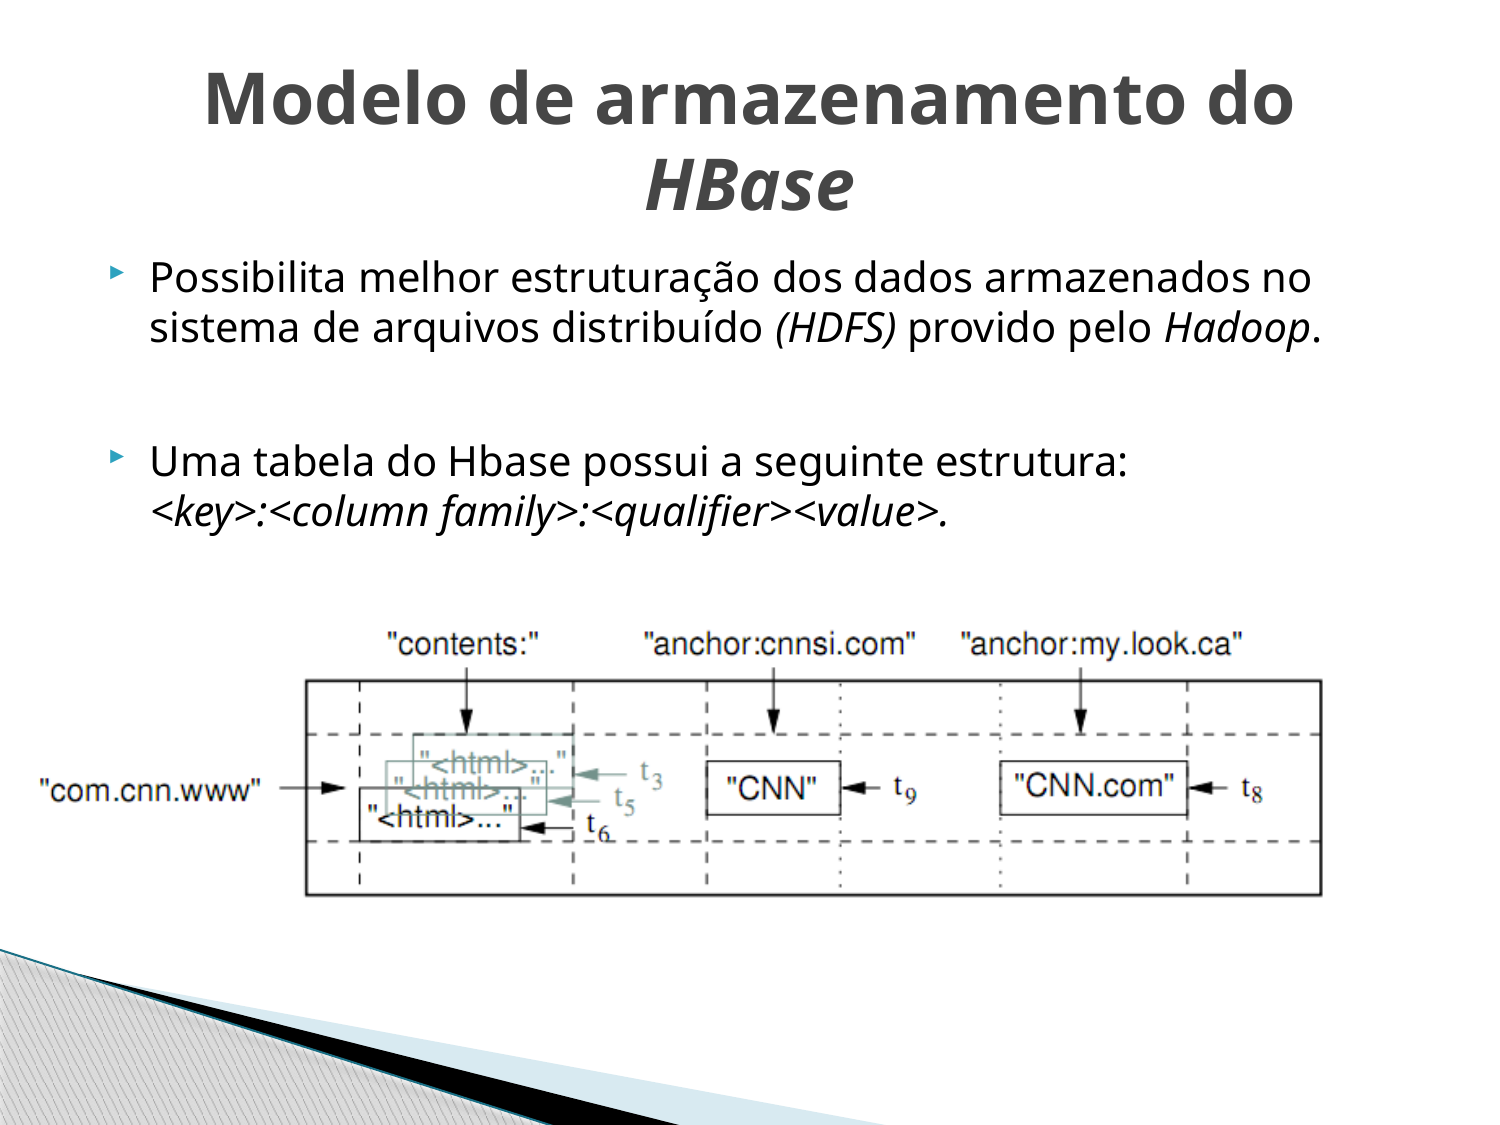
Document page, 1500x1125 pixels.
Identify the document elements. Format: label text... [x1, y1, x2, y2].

list Possibilita melhor estruturação dos dados armazenados no sistema de arquivos distribuído (HDFS) provido pelo Hadoop. Uma tabela do Hbase possui a seguinte estrutura: <key>:<column family>:<qualifier><value>. [74, 242, 1426, 918]
picture [26, 609, 1345, 922]
title Modelo de armazenamento do HBase [75, 45, 1425, 233]
